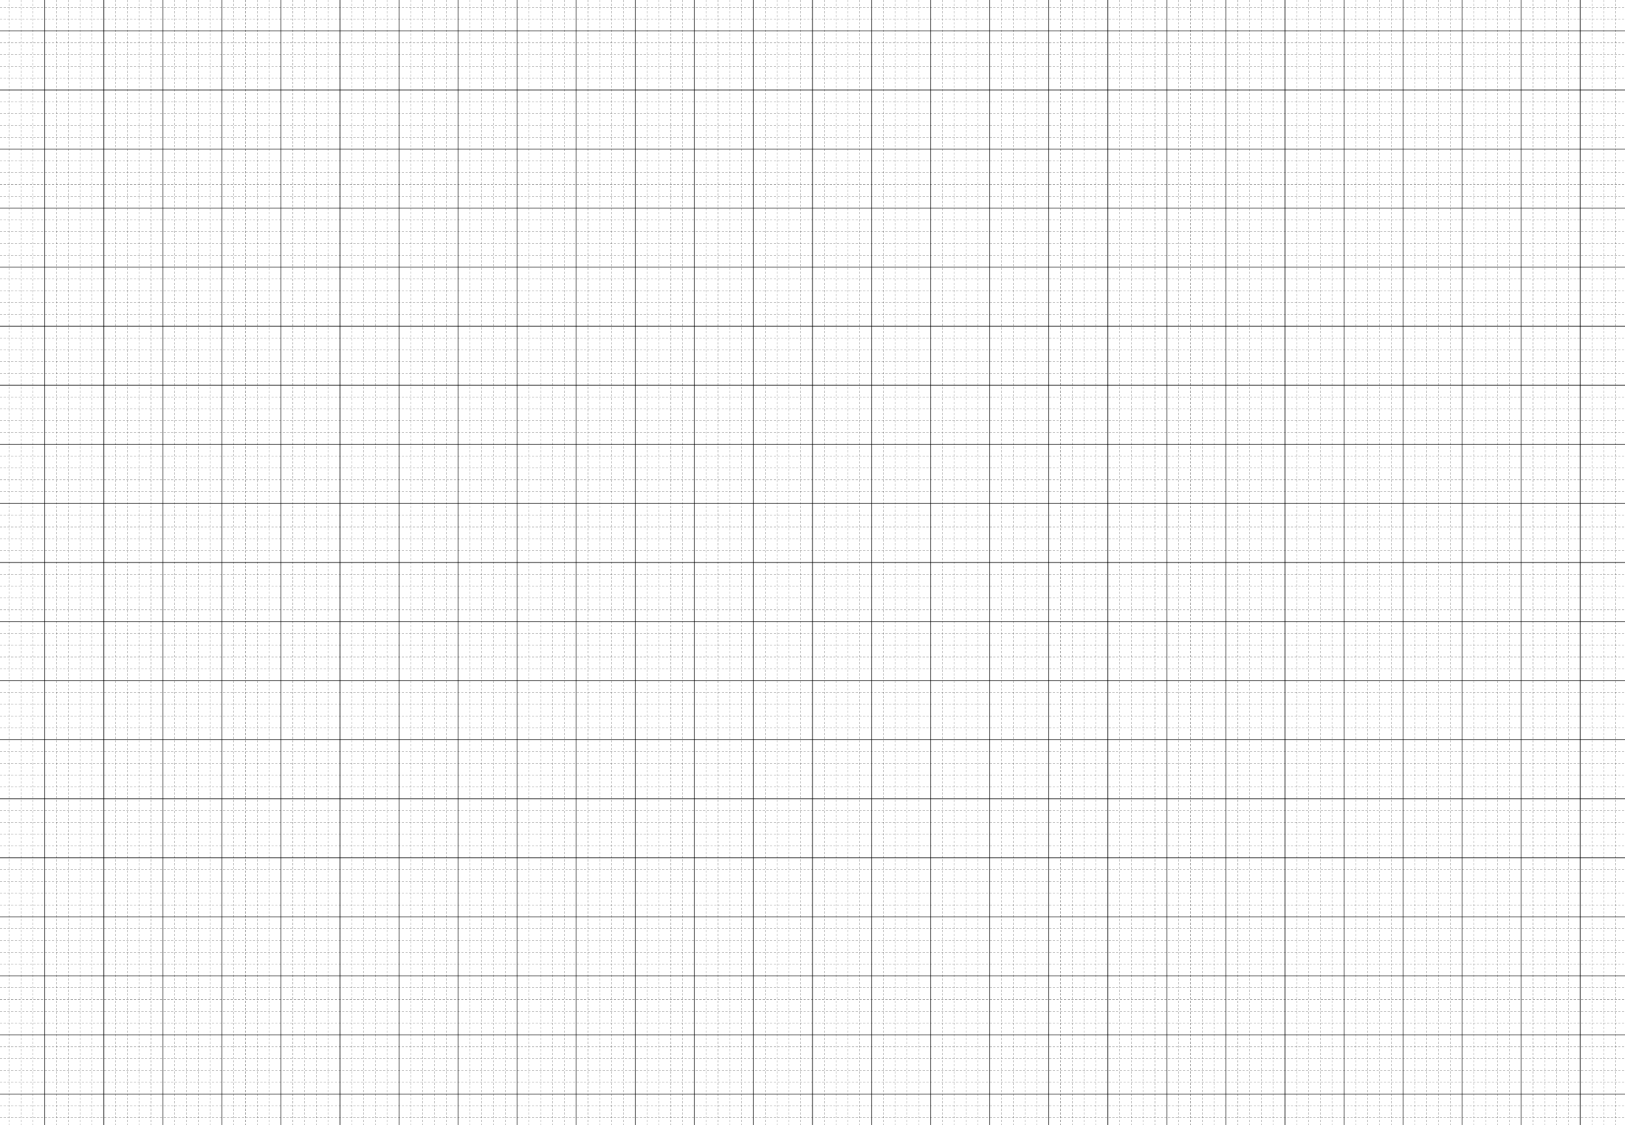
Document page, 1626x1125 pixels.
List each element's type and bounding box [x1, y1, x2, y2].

text_box [0, 0, 1625, 1125]
